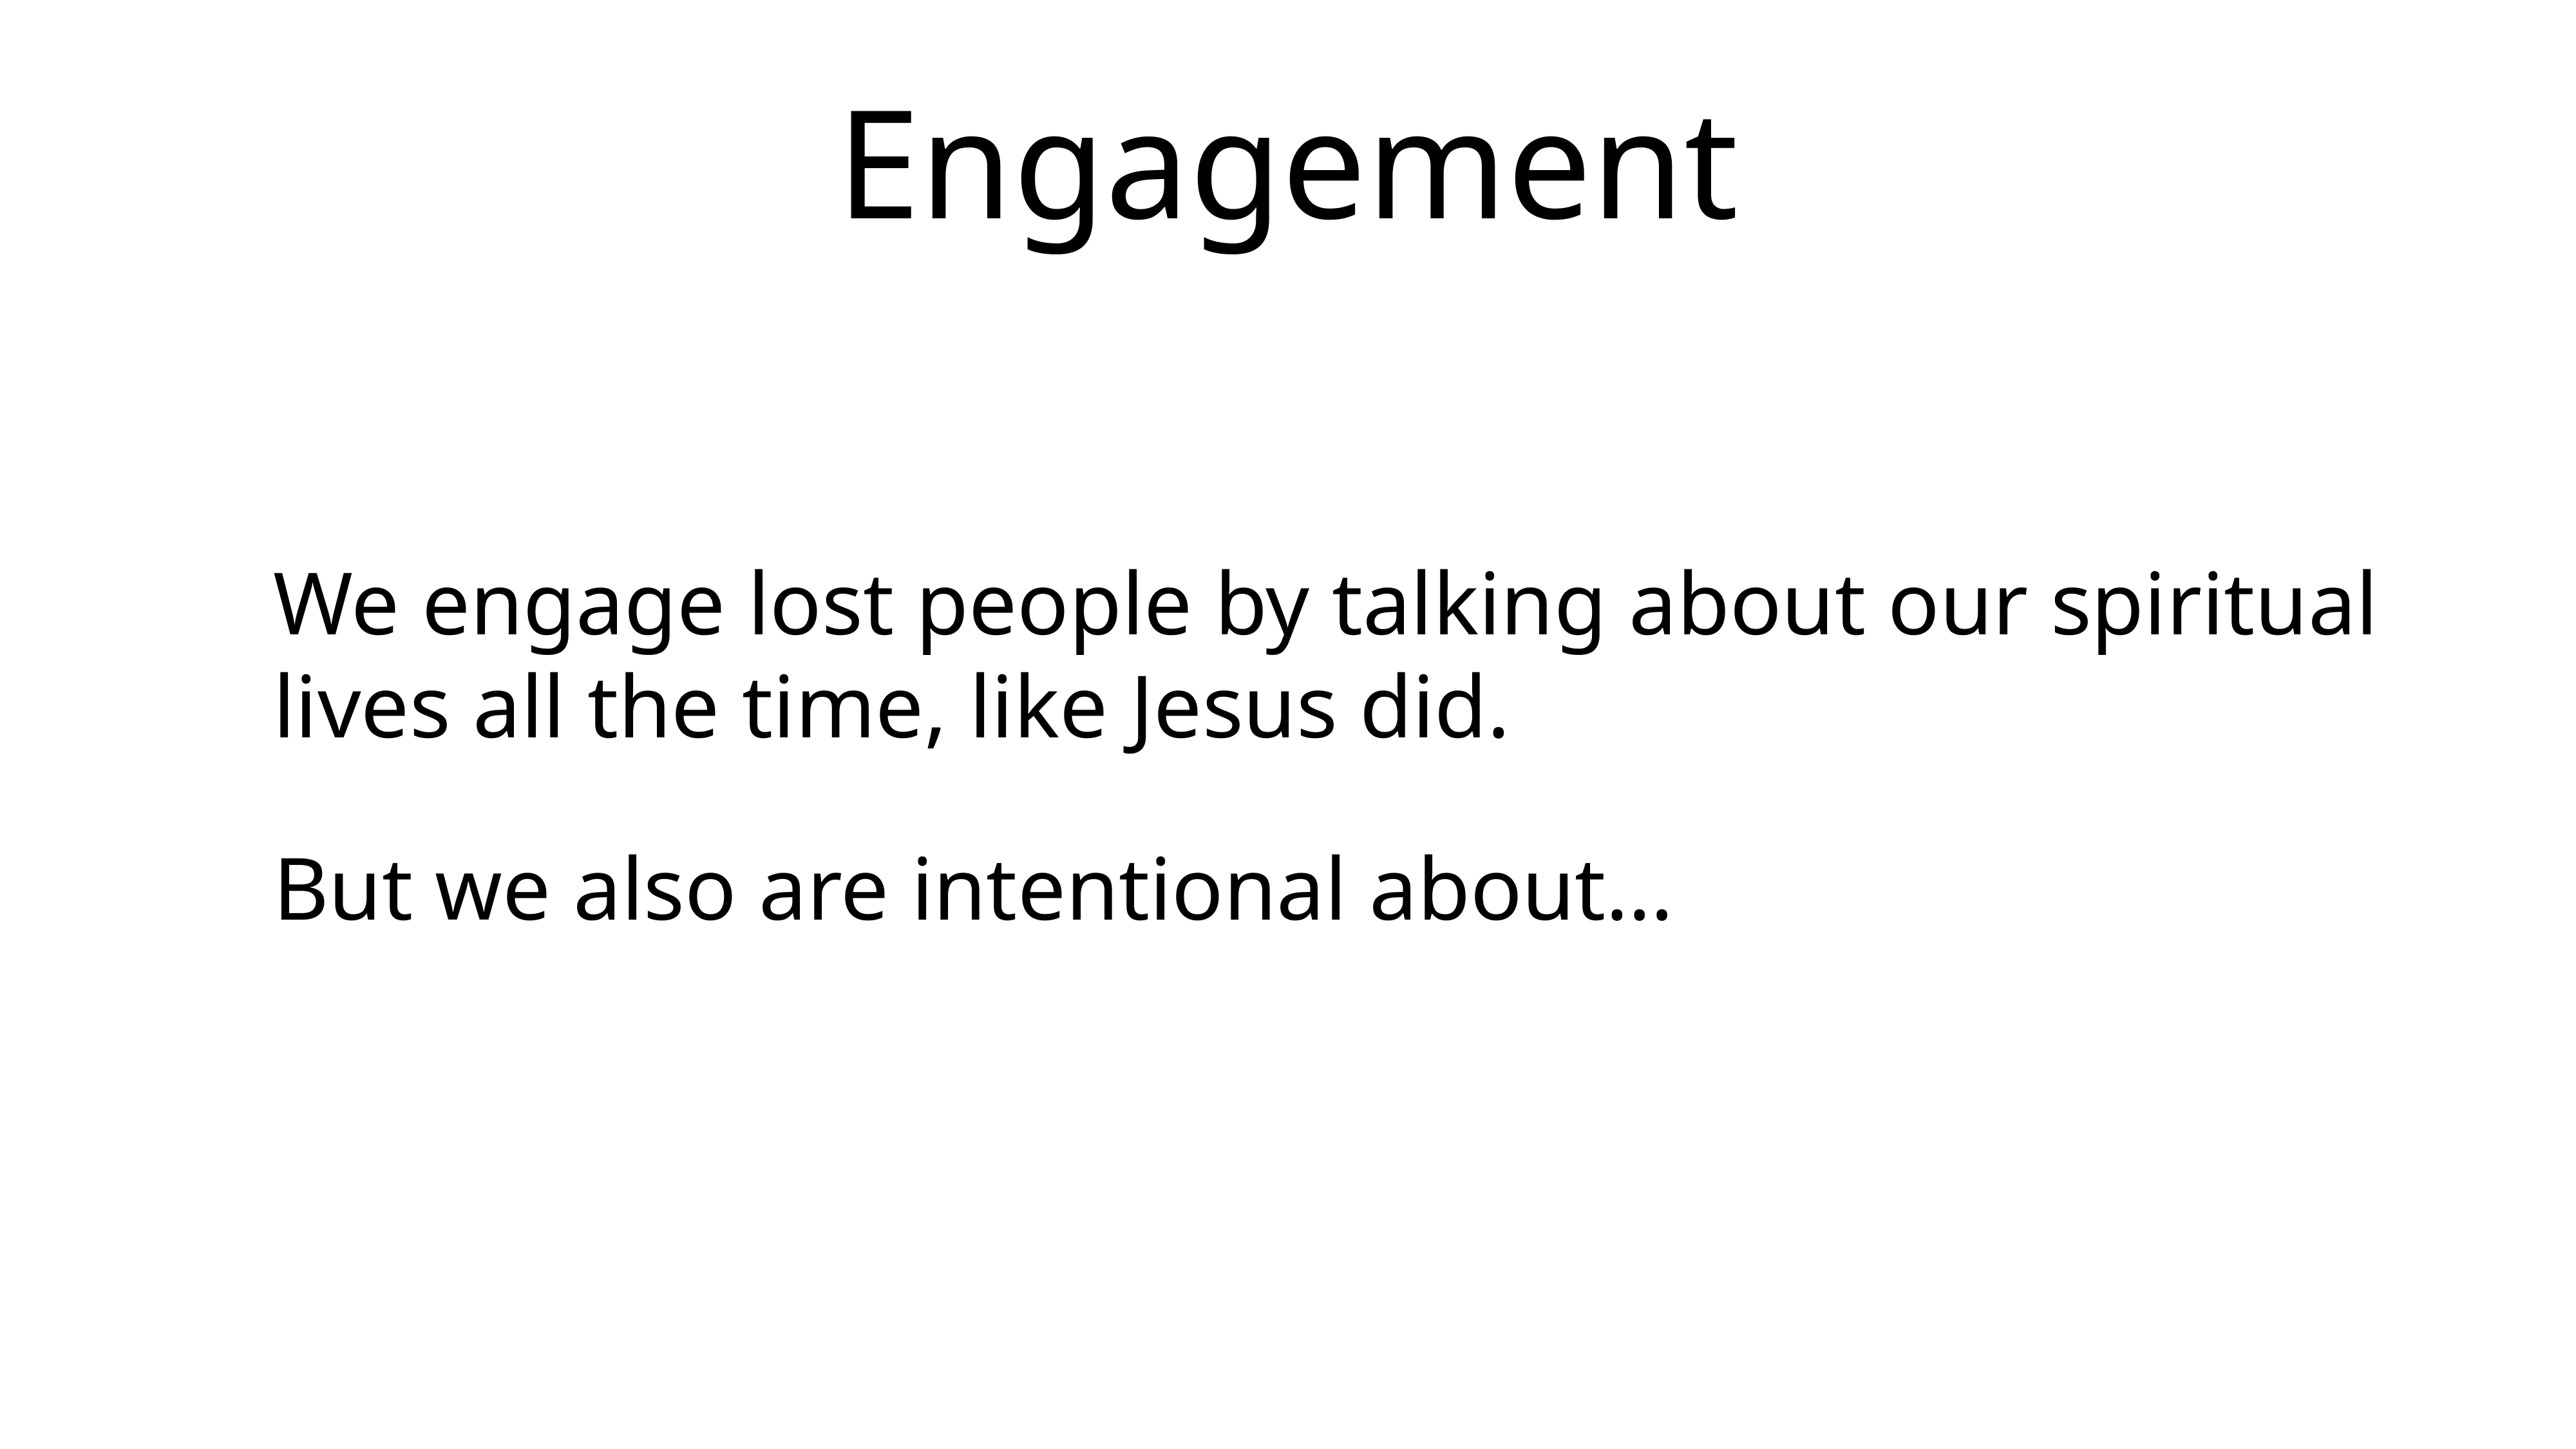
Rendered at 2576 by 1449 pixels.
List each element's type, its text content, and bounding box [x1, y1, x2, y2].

title Engagement [178, 37, 2398, 279]
list We engage lost people by talking about our spiritual lives all the time, like Jesus did. But we also are intentional about… [178, 368, 2398, 1118]
